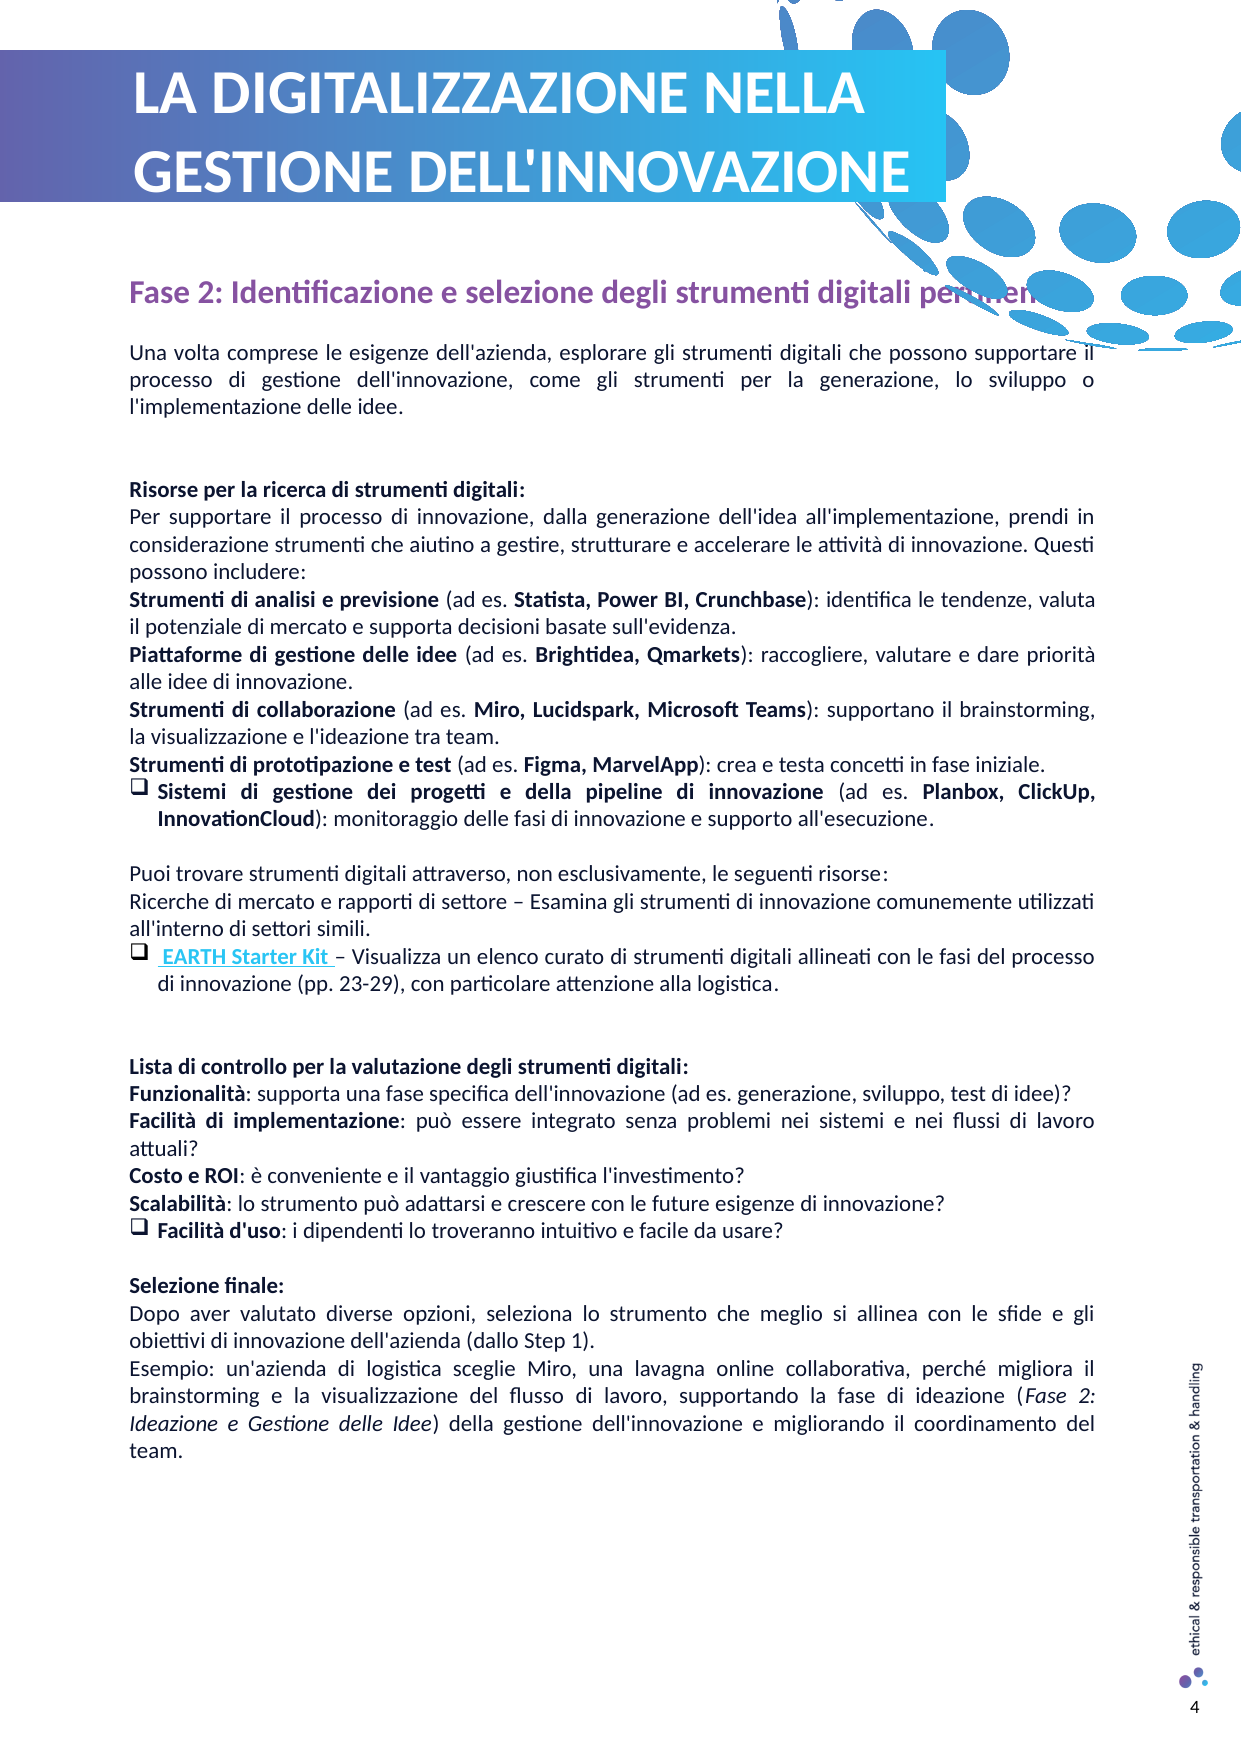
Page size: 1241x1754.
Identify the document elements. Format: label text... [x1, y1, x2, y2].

text_box [963, 196, 1036, 257]
text_box [779, 6, 799, 50]
text_box [888, 202, 949, 243]
text_box [1121, 276, 1188, 316]
text_box [1026, 270, 1094, 312]
text_box [1065, 339, 1117, 349]
picture [1179, 1357, 1217, 1680]
list LA DIGITALIZZAZIONE NELLA GESTIONE DELL'INNOVAZIONE [0, 50, 946, 202]
text_box [1009, 310, 1069, 336]
list Fase 2: Identificazione e selezione degli strumenti digitali pertinenti Una volta comprese le esigenze dell'azienda, esplorare gli strumenti digitali che possono supportare il processo di gestione dell'innovazione, come gli strumenti per la generazione, lo sviluppo o l'implementazione delle idee. Risorse per la ricerca di strumenti digitali: Per supportare il processo di innovazione, dalla generazione dell'idea all'implementazione, prendi in considerazione strumenti che aiutino a gestire, strutturare e accelerare le attività di innovazione. Questi possono includere: Strumenti di analisi e previsione (ad es. Statista, Power BI, Crunchbase): identifica le tendenze, valuta il potenziale di mercato e supporta decisioni basate sull'evidenza. Piattaforme di gestione delle idee (ad es. Brightidea, Qmarkets): raccogliere, valutare e dare priorità alle idee di innovazione. Strumenti di collaborazione (ad es. Miro, Lucidspark, Microsoft Teams): supportano il brainstorming, la visualizzazione e l'ideazione tra team. Strumenti di prototipazione e test (ad es. Figma, MarvelApp): crea e testa concetti in fase iniziale. Sistemi di gestione dei progetti e della pipeline di innovazione (ad es. Planbox, ClickUp, InnovationCloud): monitoraggio delle fasi di innovazione e supporto all'esecuzione. Puoi trovare strumenti digitali attraverso, non esclusivamente, le seguenti risorse: Ricerche di mercato e rapporti di settore – Esamina gli strumenti di innovazione comunemente utilizzati all'interno di settori simili. EARTH Starter Kit – Visualizza un elenco curato di strumenti digitali allineati con le fasi del processo di innovazione (pp. 23-29), con particolare attenzione alla logistica. Lista di controllo per la valutazione degli strumenti digitali: Funzionalità: supporta una fase specifica dell'innovazione (ad es. generazione, sviluppo, test di idee)? Facilità di implementazione: può essere integrato senza problemi nei sistemi e nei flussi di lavoro attuali? Costo e ROI: è conveniente e il vantaggio giustifica l'investimento? Scalabilità: lo strumento può adattarsi e crescere con le future esigenze di innovazione? Facilità d'uso: i dipendenti lo troveranno intuitivo e facile da usare? Selezione finale: Dopo aver valutato diverse opzioni, seleziona lo strumento che meglio si allinea con le sfide e gli obiettivi di innovazione dell'azienda (dallo Step 1). Esempio: un'azienda di logistica sceglie Miro, una lavagna online collaborativa, perché migliora il brainstorming e la visualizzazione del flusso di lavoro, supportando la fase di ideazione (Fase 2: Ideazione e Gestione delle Idee) della gestione dell'innovazione e migliorando il coordinamento del team. [114, 262, 1112, 1687]
text_box [1174, 321, 1233, 343]
text_box [945, 285, 999, 316]
text_box [1086, 323, 1149, 345]
text_box [1213, 340, 1241, 348]
text_box [946, 114, 970, 181]
text_box [855, 202, 939, 276]
text_box [946, 256, 1008, 299]
text_box [1059, 203, 1137, 263]
text_box [1220, 270, 1241, 306]
text_box [932, 10, 1010, 95]
text_box [1167, 200, 1240, 258]
slide_number 4 [1153, 1676, 1215, 1736]
text_box [1221, 112, 1241, 172]
text_box [788, 0, 800, 4]
text_box [852, 9, 913, 50]
